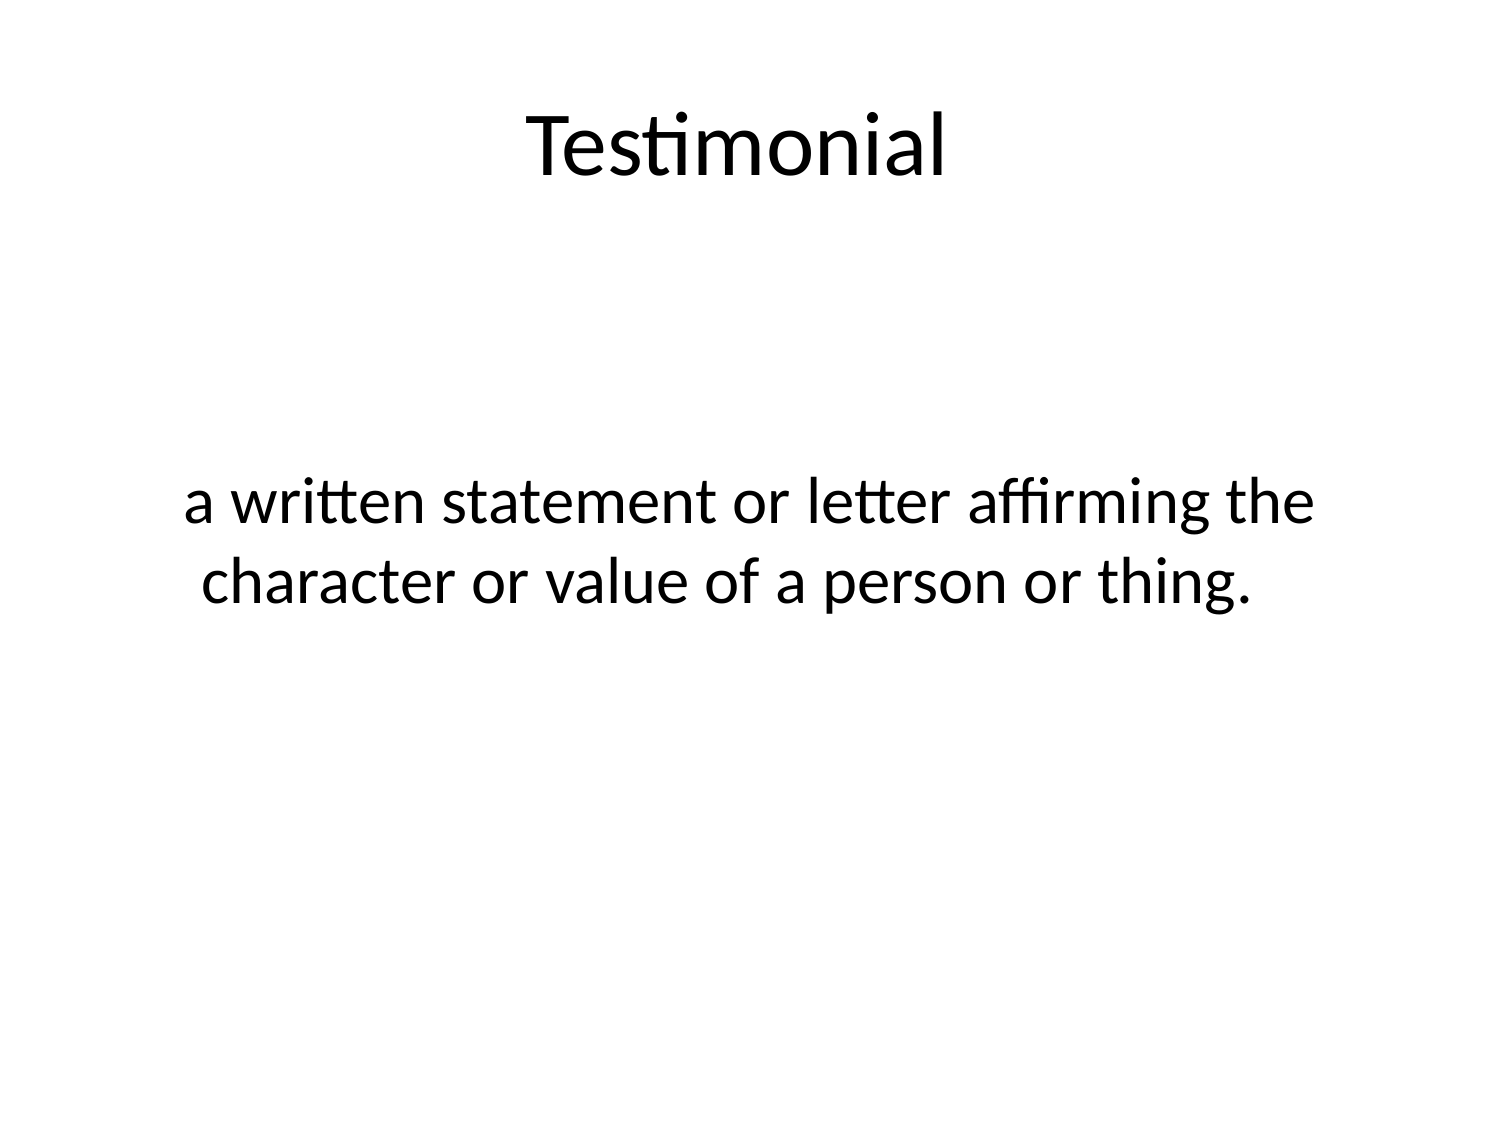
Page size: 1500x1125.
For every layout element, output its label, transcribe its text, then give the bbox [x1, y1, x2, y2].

title Testimonial [75, 45, 1425, 233]
list a written statement or letter affirming the character or value of a person or thing. [75, 262, 1425, 1005]
